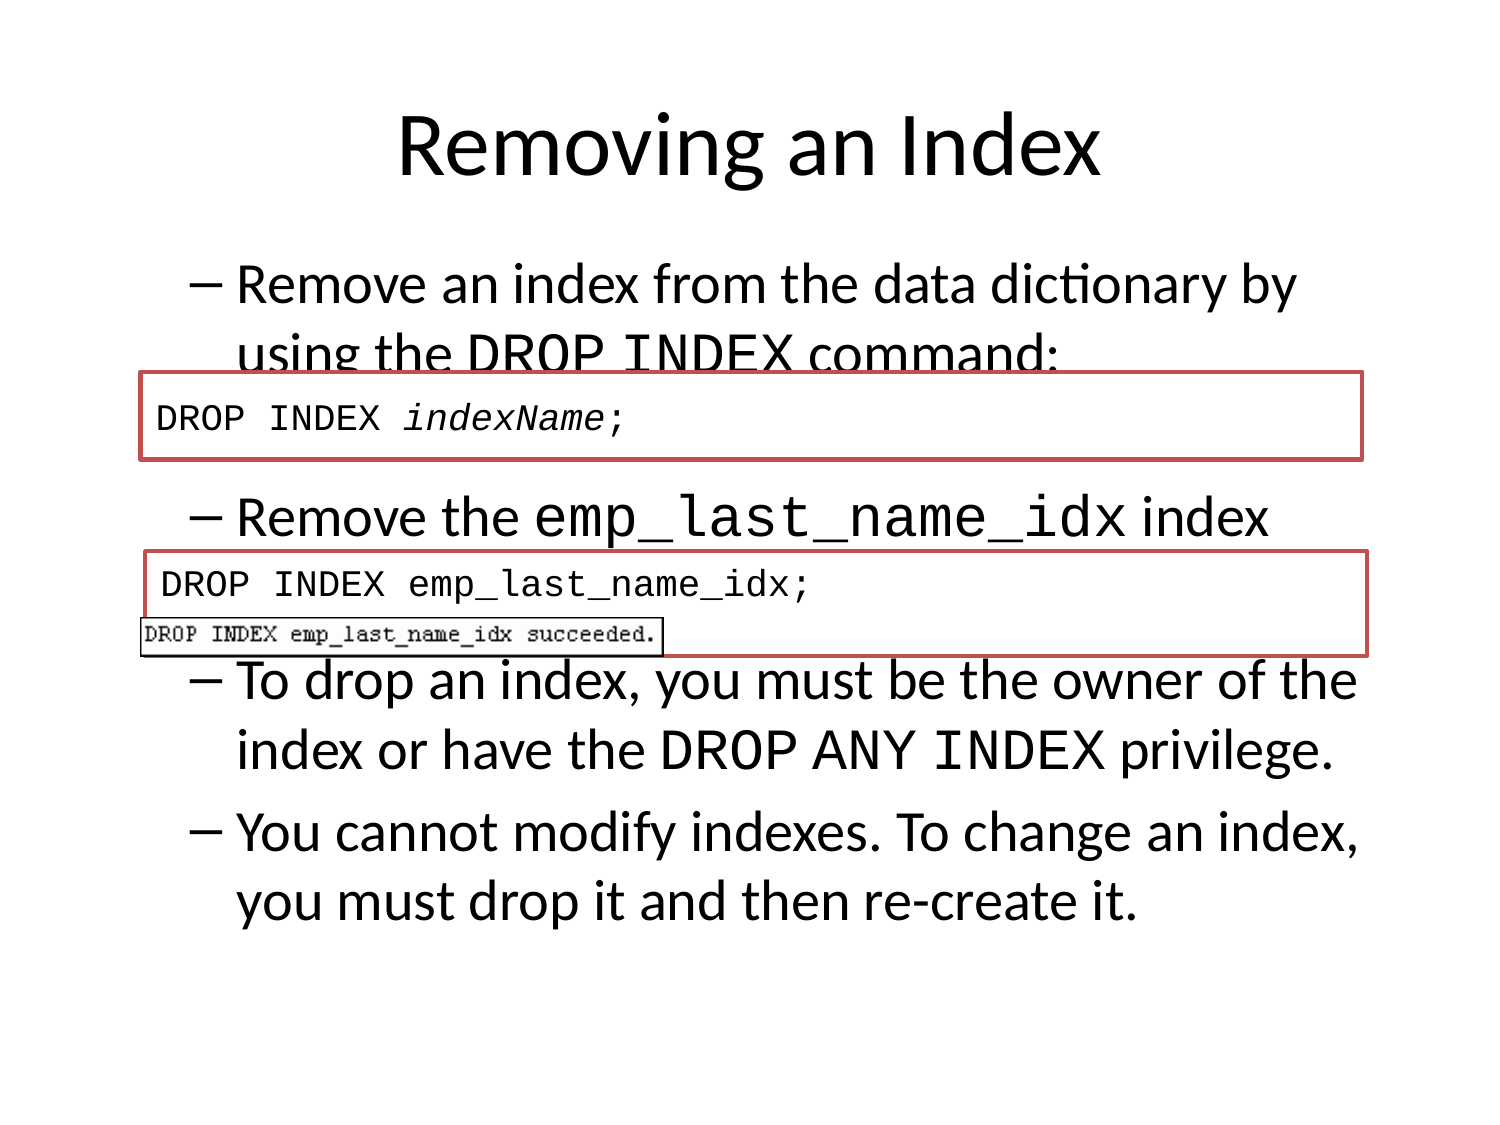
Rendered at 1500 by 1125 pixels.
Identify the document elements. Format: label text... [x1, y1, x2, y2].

list Remove an index from the data dictionary by using the DROP INDEX command: Remove the emp_last_name_idx index To drop an index, you must be the owner of the index or have the DROP ANY INDEX privilege. You cannot modify indexes. To change an index, you must drop it and then re-create it. [99, 237, 1399, 1075]
text_box DROP INDEX emp_last_name_idx; [143, 549, 1369, 658]
text_box DROP INDEX indexName; [138, 370, 1364, 462]
title Removing an Index [75, 45, 1425, 233]
picture [140, 616, 664, 657]
